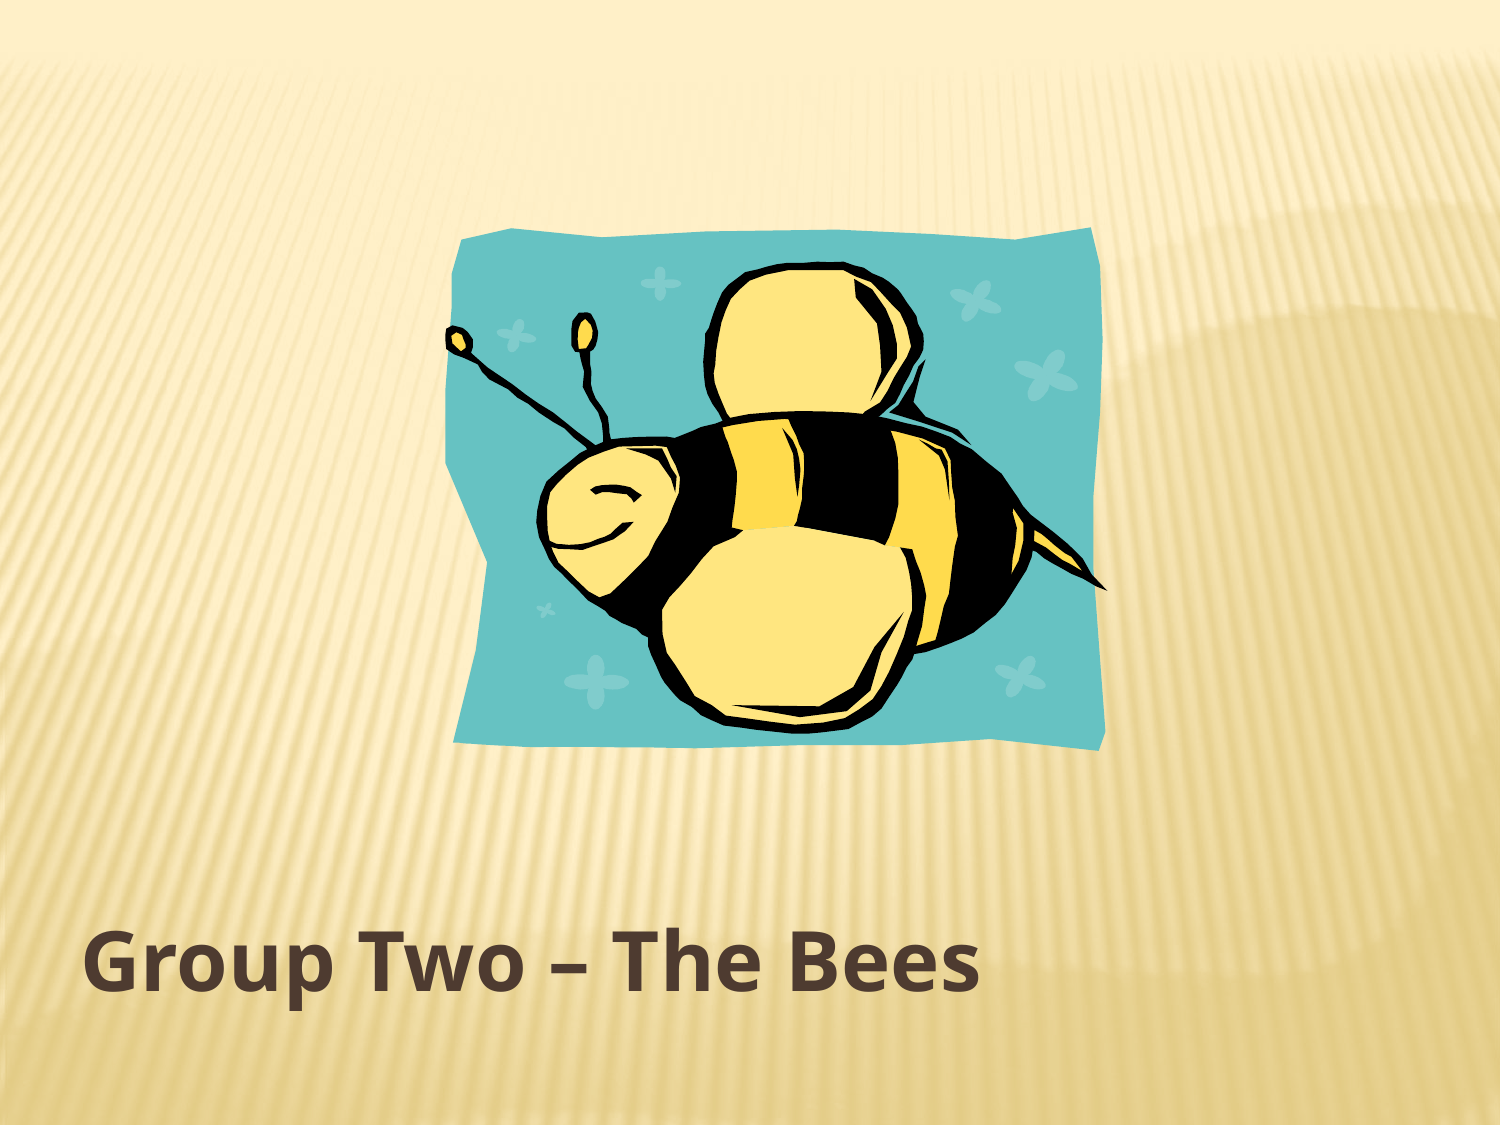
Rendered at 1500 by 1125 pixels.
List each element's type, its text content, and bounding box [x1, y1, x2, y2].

picture [445, 222, 1114, 756]
list Group Two – The Bees [62, 907, 1025, 1034]
